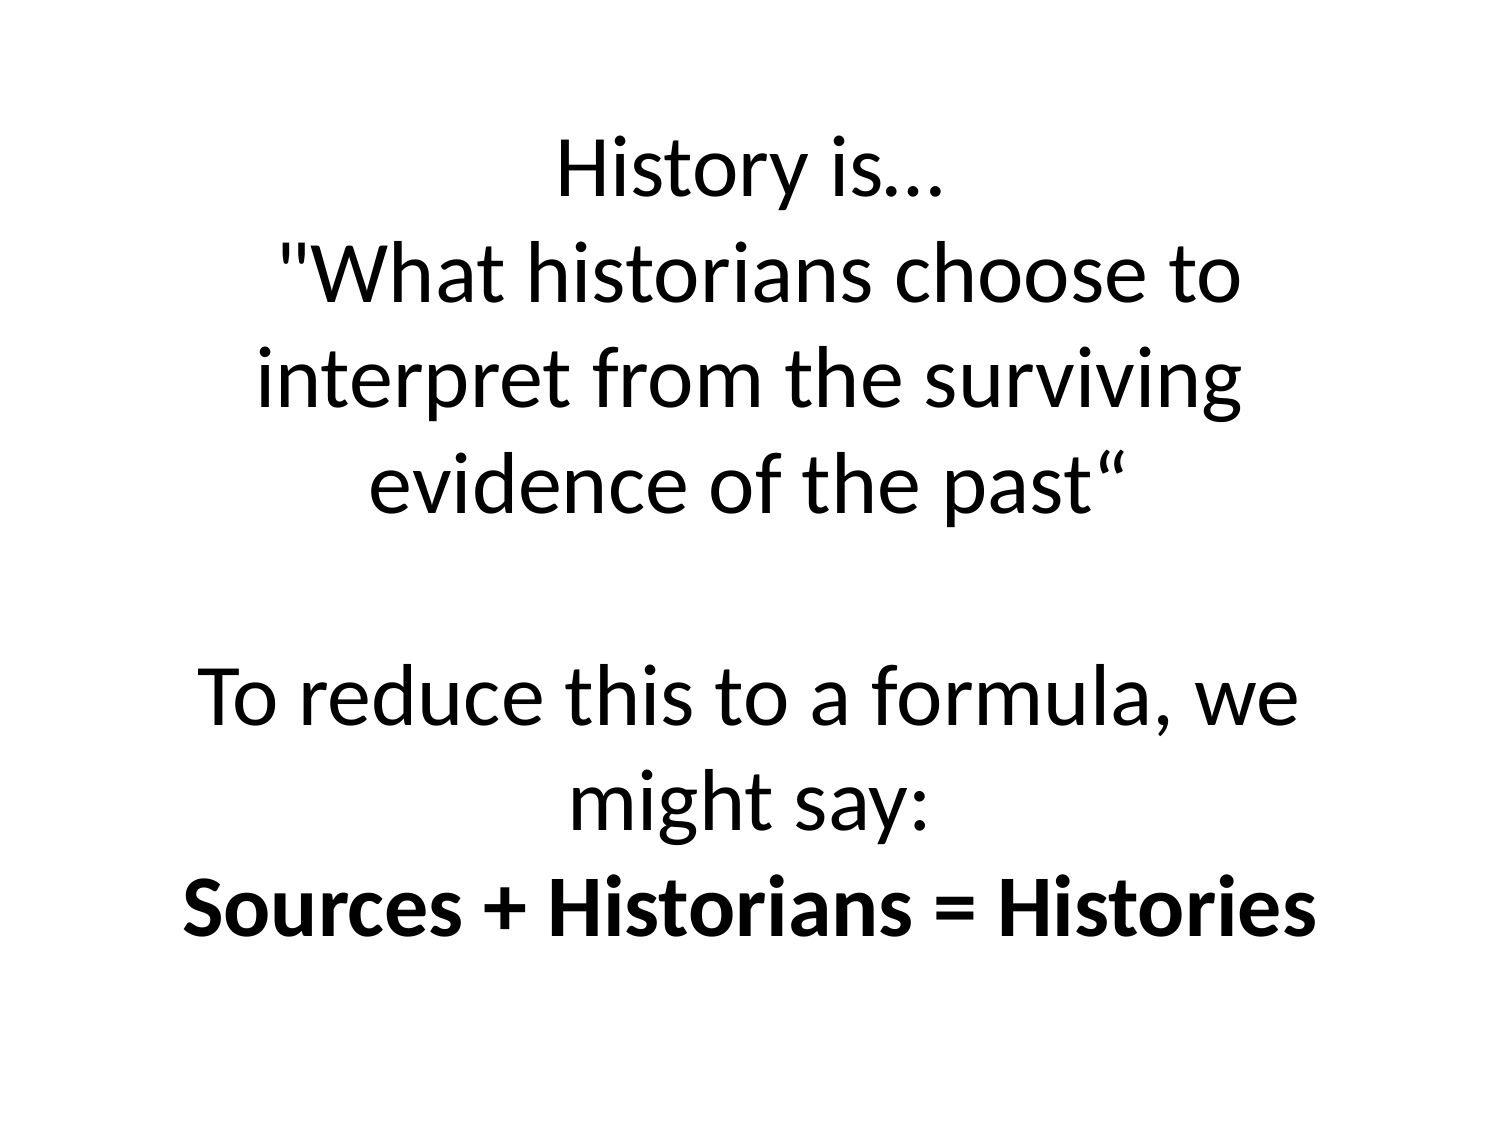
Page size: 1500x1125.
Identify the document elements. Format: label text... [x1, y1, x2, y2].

title History is… "What historians choose to interpret from the surviving evidence of the past“ To reduce this to a formula, we might say: Sources + Historians = Histories [112, 99, 1388, 963]
